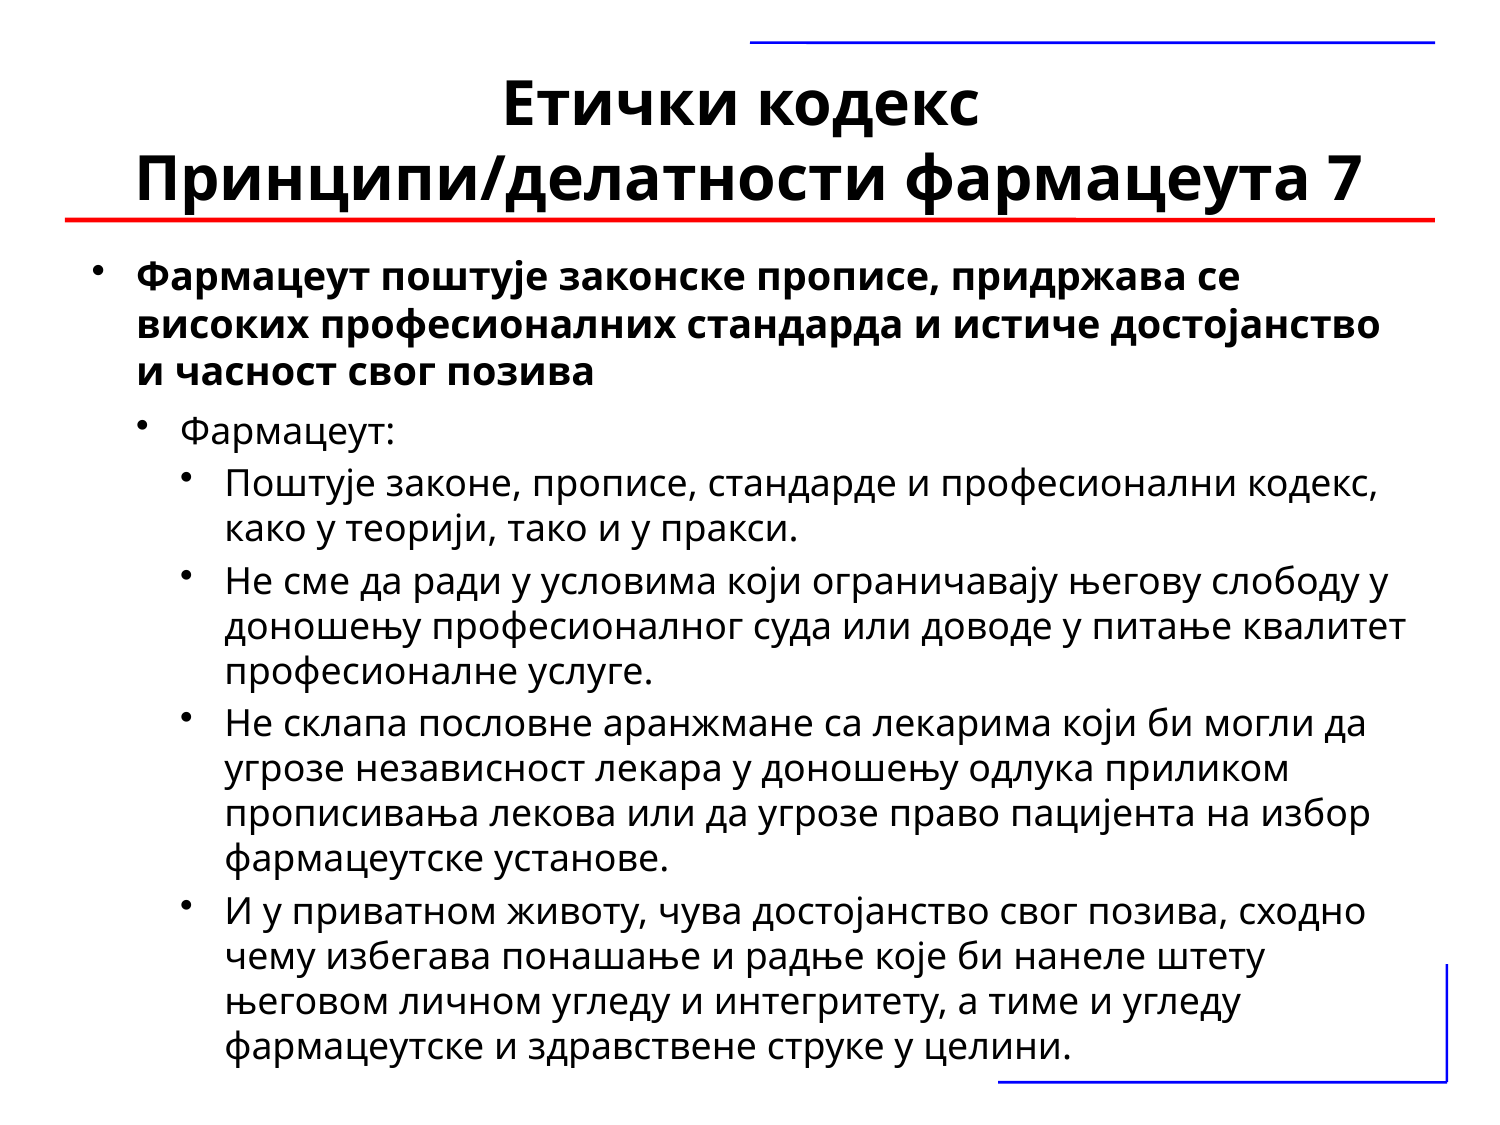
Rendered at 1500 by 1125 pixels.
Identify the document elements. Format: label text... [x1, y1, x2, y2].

list Фармацеут поштује законске прописе, придржава се високих професионалних стандарда и истиче достојанство и часност свог позива Фармацеут: Поштује законе, прописе, стандарде и професионални кодекс, како у теорији, тако и у пракси. Не сме да ради у условима који ограничавају његову слободу у доношењу професионалног суда или доводе у питање квалитет професионалне услуге. Не склапа пословне аранжмане са лекарима који би могли да угрозе независност лекара у доношењу одлука приликом прописивања лекова или да угрозе право пацијента на избор фармацеутске установе. И у приватном животу, чува достојанство свог позива, сходно чему избегава понашање и радње које би нанеле штету његовом личном угледу и интегритету, а тиме и угледу фармацеутске и здравствене струке у целини. [76, 243, 1436, 1071]
text_box Етички кодекс Принципи/делатности фармацеута 7 [75, 20, 1424, 220]
